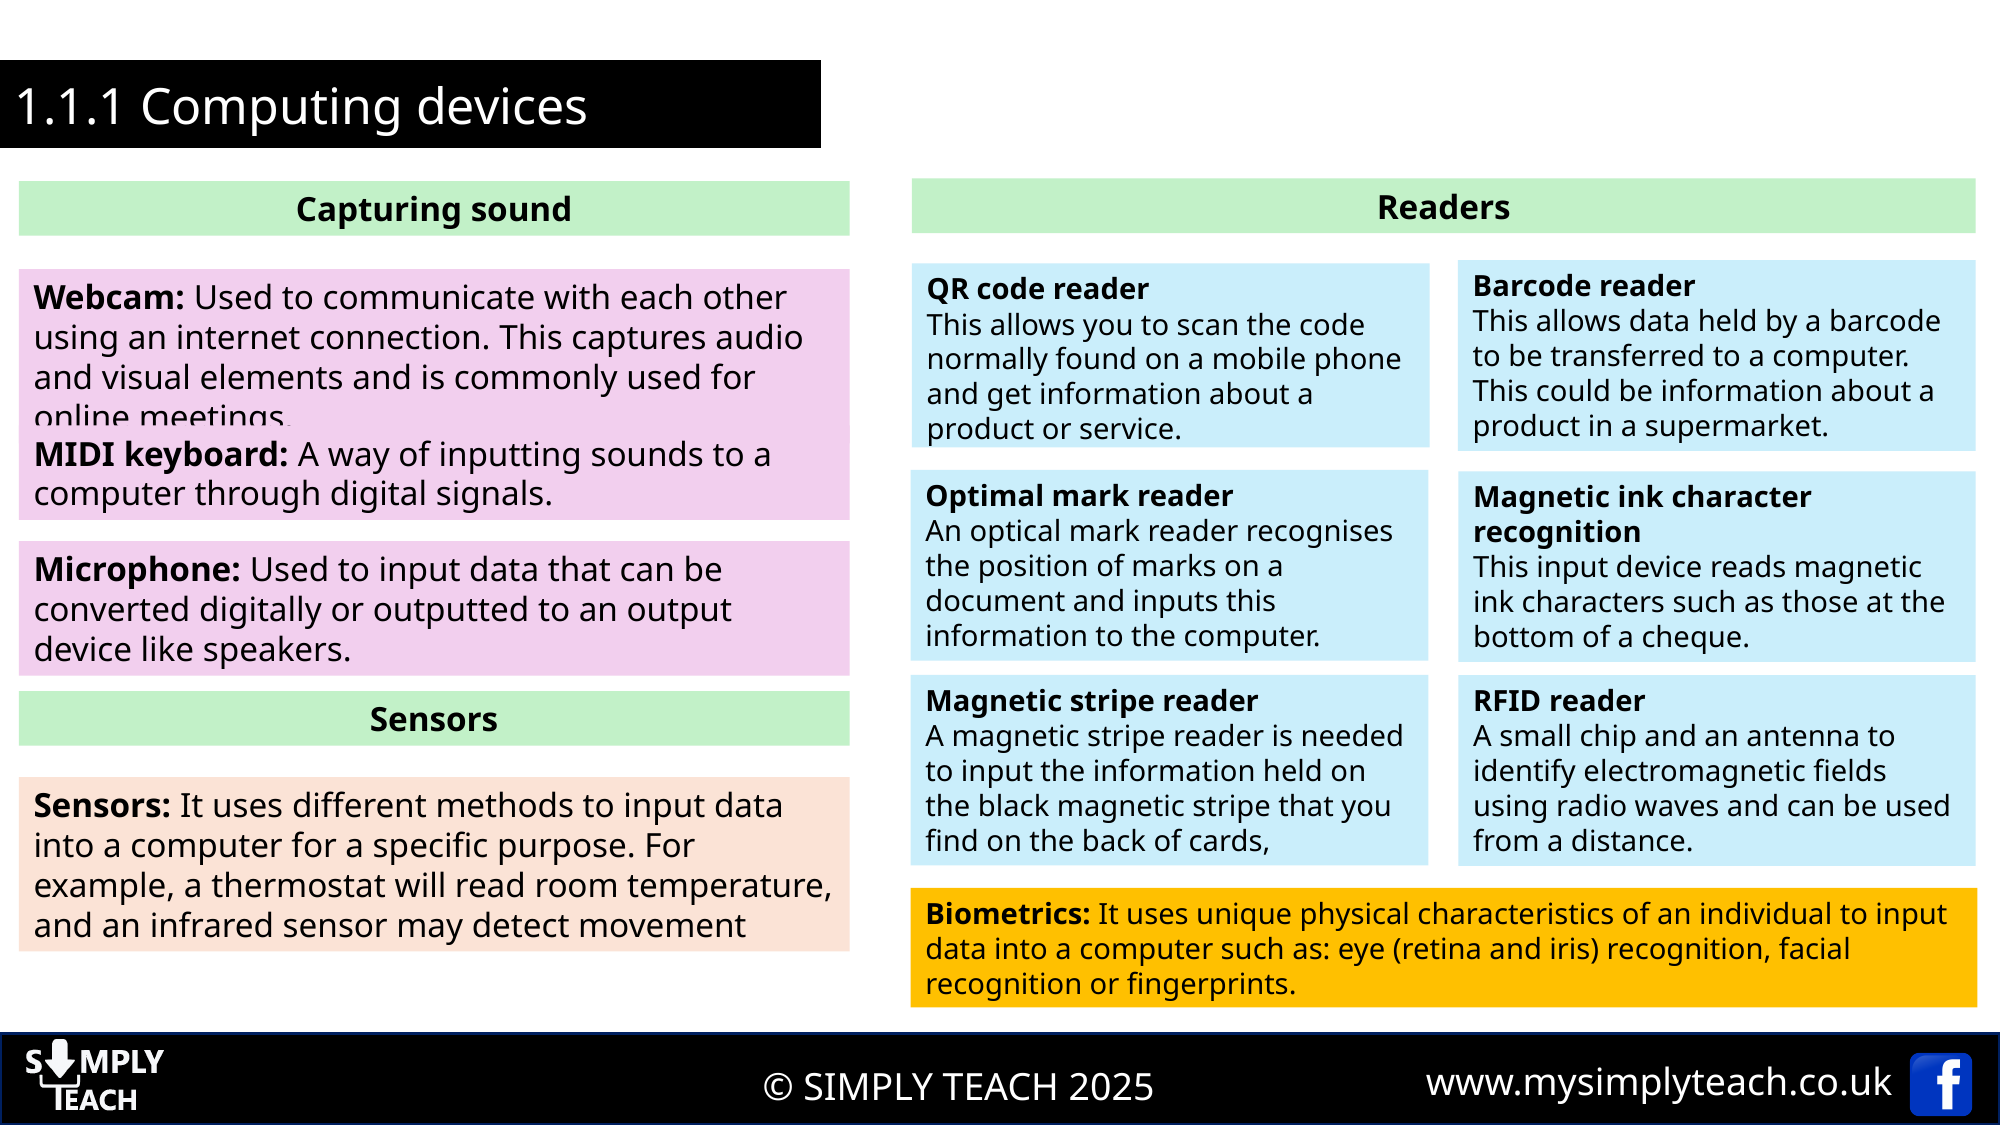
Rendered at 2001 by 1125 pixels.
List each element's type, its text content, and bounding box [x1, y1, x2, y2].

text_box Barcode reader This allows data held by a barcode to be transferred to a computer. This could be information about a product in a supermarket. [1456, 259, 1977, 452]
text_box Sensors: It uses different methods to input data into a computer for a specific purpose. For example, a thermostat will read room temperature, and an infrared sensor may detect movement [18, 777, 850, 952]
text_box Microphone: Used to input data that can be converted digitally or outputted to an output device like speakers. [18, 541, 850, 676]
text_box Sensors [18, 691, 850, 746]
picture [14, 1032, 182, 1122]
text_box Readers [911, 178, 1976, 234]
text_box Magnetic ink character recognition This input device reads magnetic ink characters such as those at the bottom of a cheque. [1457, 470, 1977, 663]
text_box 1.1.1 Computing devices [0, 60, 821, 148]
text_box Biometrics: It uses unique physical characteristics of an individual to input data into a computer such as: eye (retina and iris) recognition, facial recognition or fingerprints. [910, 887, 1978, 1008]
picture [1906, 1049, 1976, 1119]
text_box MIDI keyboard: A way of inputting sounds to a computer through digital signals. [18, 425, 850, 520]
text_box Optimal mark reader An optical mark reader recognises the position of marks on a document and inputs this information to the computer. [909, 468, 1430, 662]
text_box RFID reader A small chip and an antenna to identify electromagnetic fields using radio waves and can be used from a distance. [1457, 674, 1977, 867]
text_box [0, 1032, 2000, 1125]
text_box www.mysimplyteach.co.uk [1411, 1050, 1906, 1111]
text_box QR code reader This allows you to scan the code normally found on a mobile phone and get information about a product or service. [910, 262, 1431, 449]
text_box Magnetic stripe reader A magnetic stripe reader is needed to input the information held on the black magnetic stripe that you find on the back of cards, [909, 673, 1430, 867]
text_box Webcam: Used to communicate with each other using an internet connection. This captures audio and visual elements and is commonly used for online meetings. [18, 269, 850, 425]
text_box Capturing sound [18, 181, 850, 236]
text_box © SIMPLY TEACH 2025 [621, 1055, 1296, 1115]
